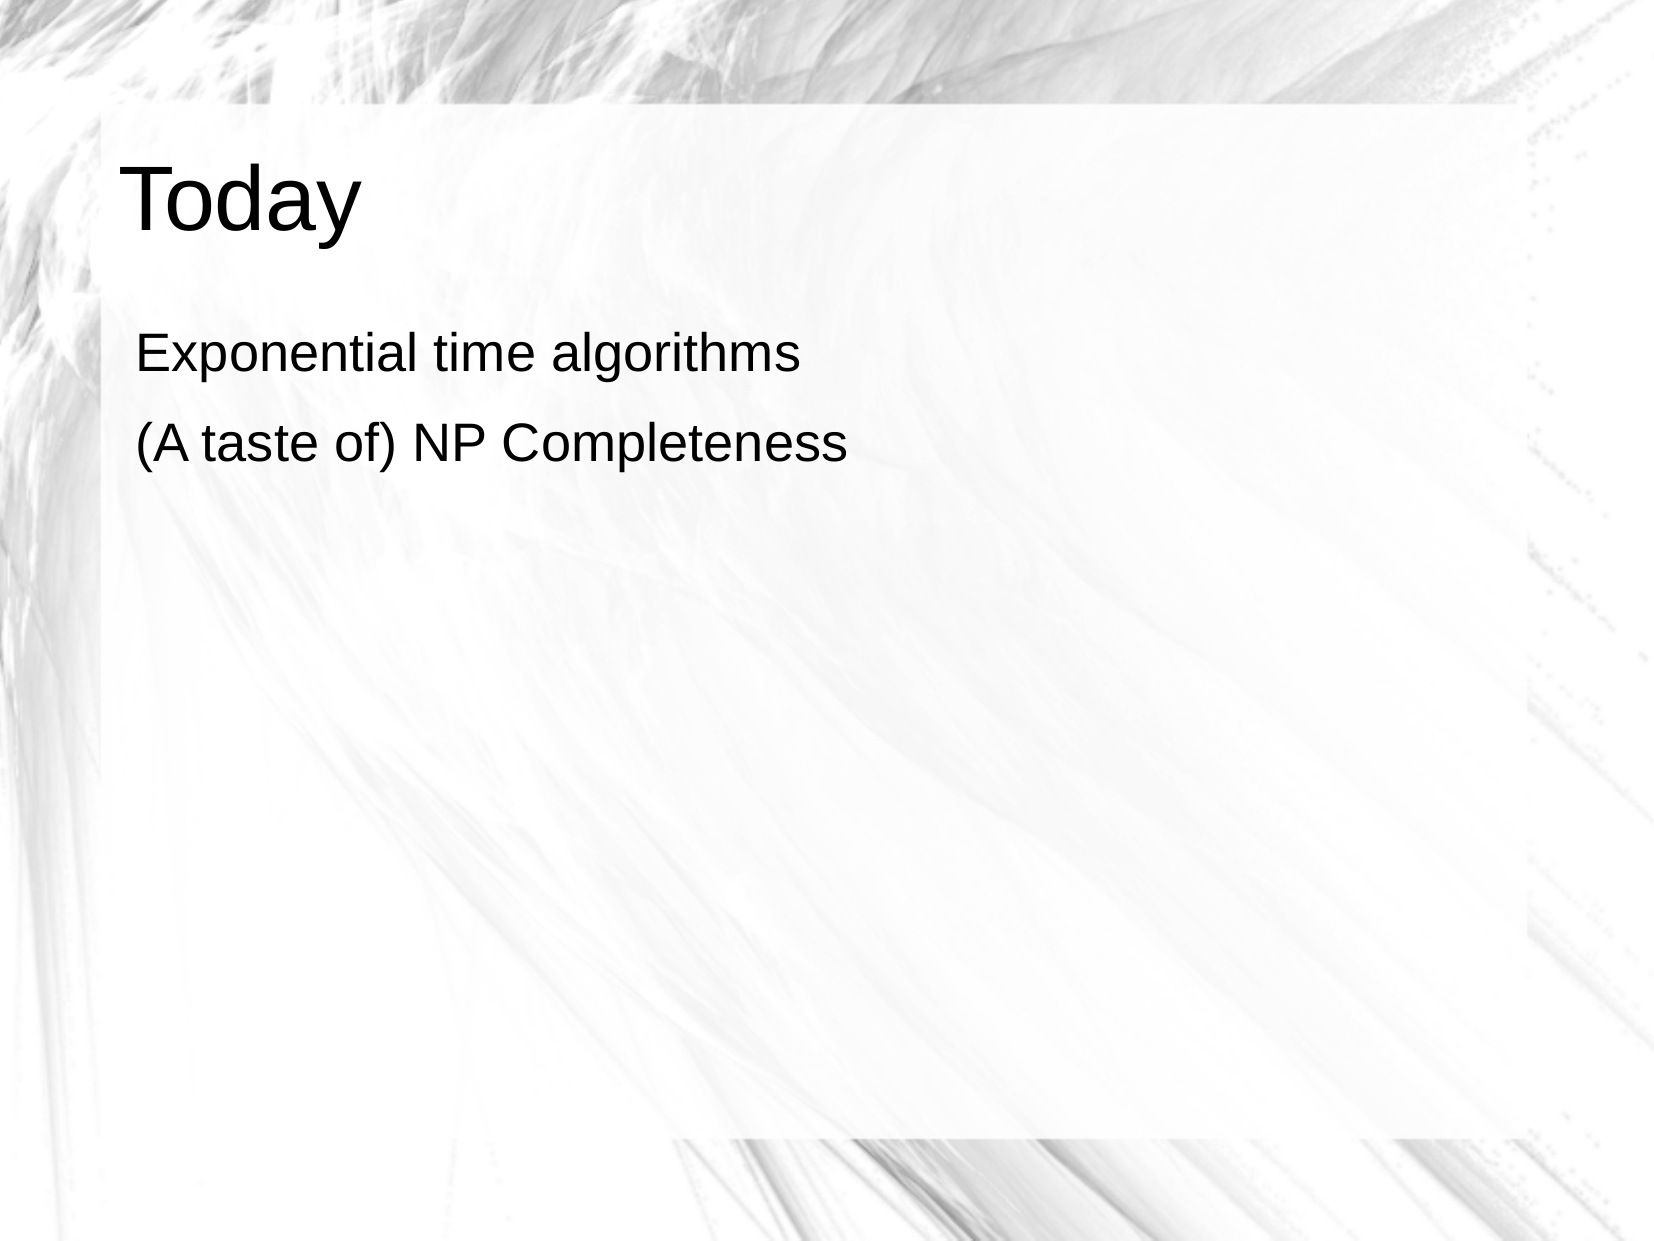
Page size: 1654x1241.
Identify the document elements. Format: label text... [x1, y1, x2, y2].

picture [0, 0, 1654, 1241]
title Today [118, 93, 1506, 299]
list Exponential time algorithms (A taste of) NP Completeness [118, 319, 1571, 1109]
